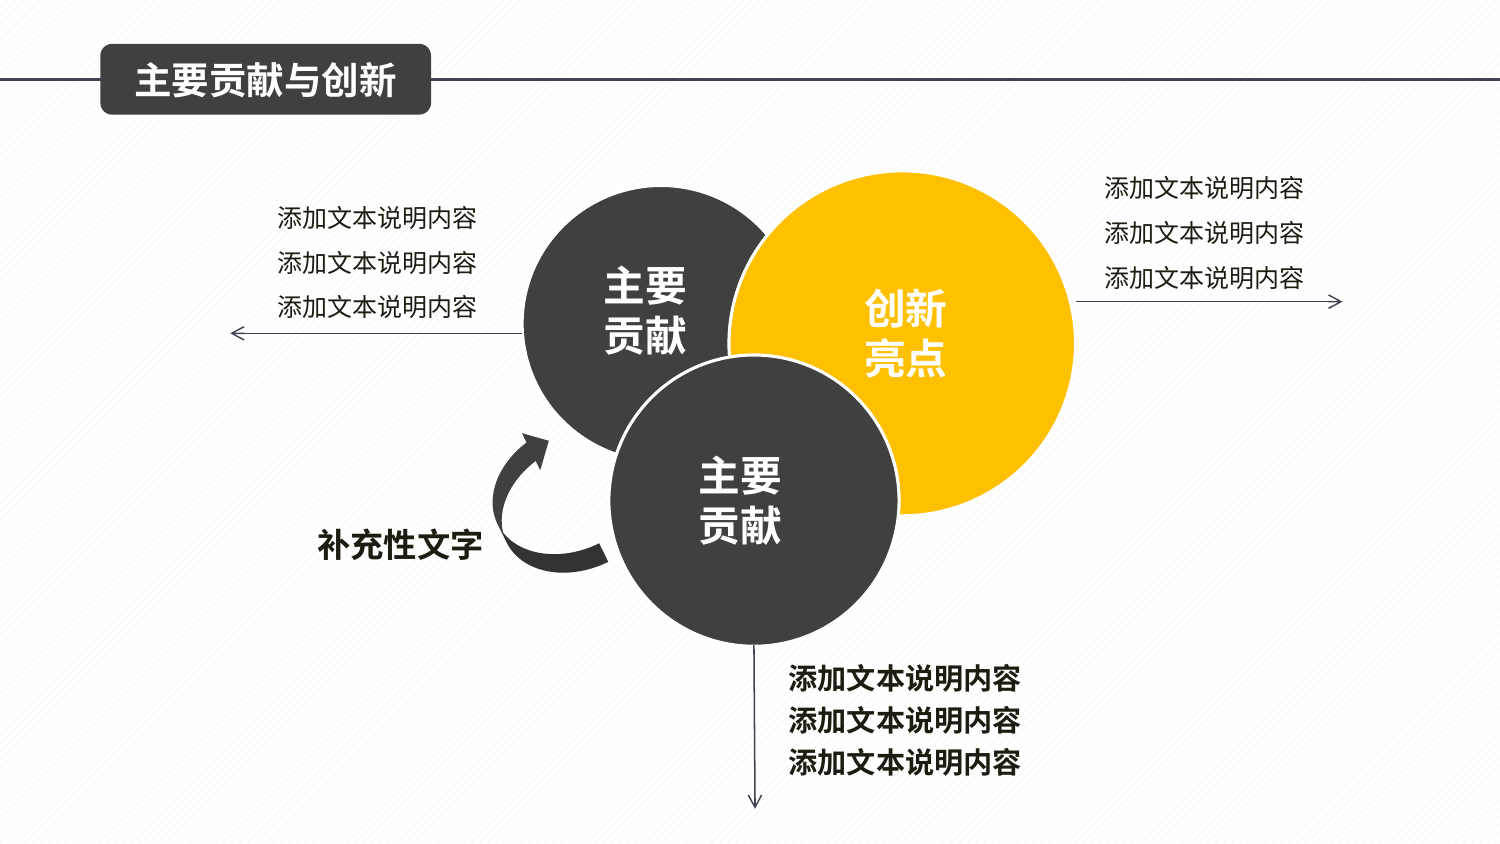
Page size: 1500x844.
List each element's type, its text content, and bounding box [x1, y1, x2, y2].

text_box 主要贡献 [683, 442, 829, 558]
text_box 添加文本说明内容添加文本说明内容 添加文本说明内容 [262, 179, 516, 330]
text_box 主要贡献与创新 [98, 41, 434, 78]
text_box 补充性文字 [289, 516, 512, 572]
text_box [521, 184, 768, 455]
text_box 添加文本说明内容添加文本说明内容 添加文本说明内容 [1089, 150, 1343, 300]
text_box 主要贡献 [588, 252, 734, 368]
text_box [608, 354, 900, 647]
text_box 添加文本说明内容 添加文本说明内容 添加文本说明内容 [773, 646, 1070, 787]
text_box 创新亮点 [849, 275, 994, 390]
text_box [492, 433, 549, 516]
text_box 主要贡献与创新 [98, 87, 434, 117]
text_box [734, 170, 1076, 516]
